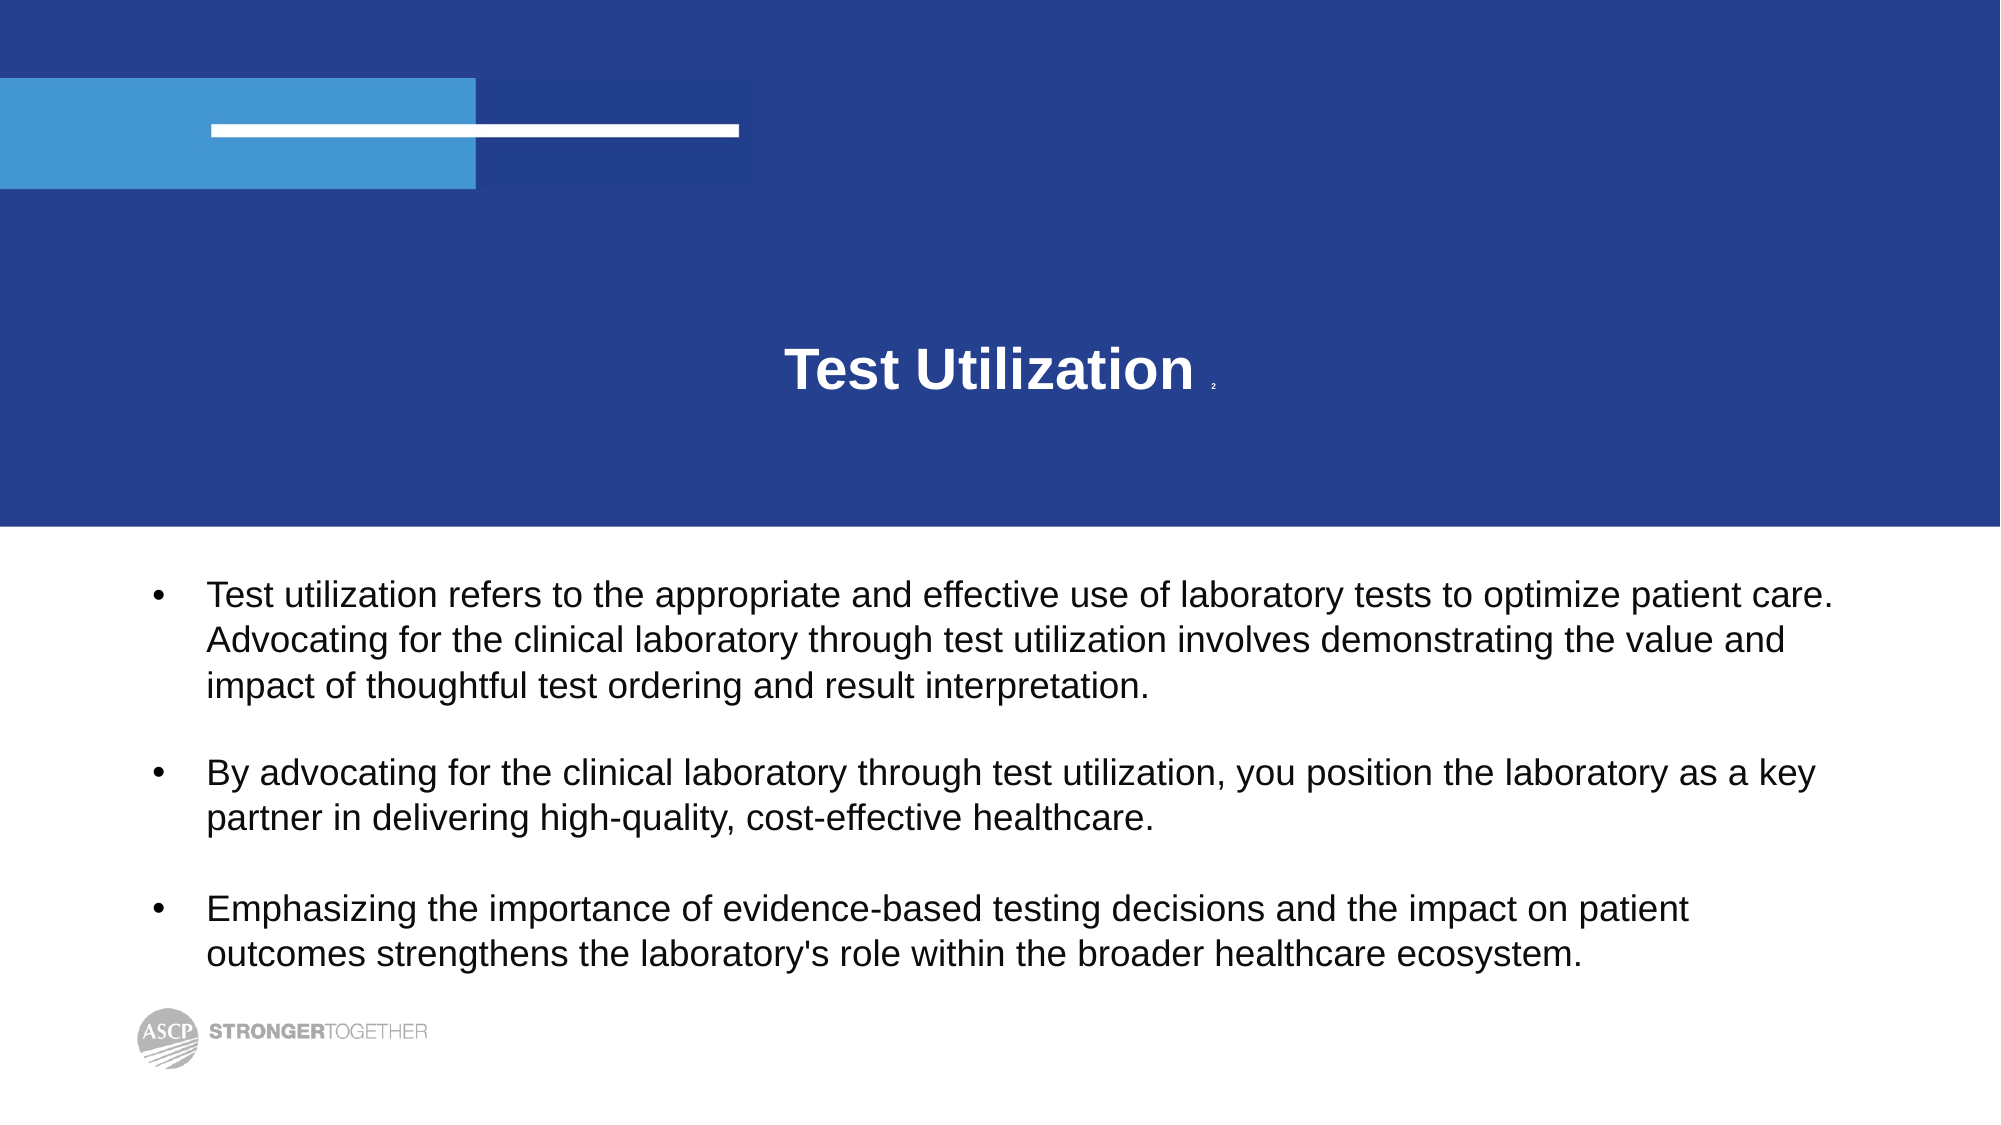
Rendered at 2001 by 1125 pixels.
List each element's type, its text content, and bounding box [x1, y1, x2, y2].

picture [0, 78, 754, 190]
title Test Utilization 2 [137, 263, 1863, 481]
list Test utilization refers to the appropriate and effective use of laboratory tests to optimize patient care. Advocating for the clinical laboratory through test utilization involves demonstrating the value and impact of thoughtful test ordering and result interpretation. By advocating for the clinical laboratory through test utilization, you position the laboratory as a key partner in delivering high-quality, cost-effective healthcare. Emphasizing the importance of evidence-based testing decisions and the impact on patient outcomes strengthens the laboratory's role within the broader healthcare ecosystem. [137, 562, 1863, 988]
picture [137, 1008, 427, 1069]
